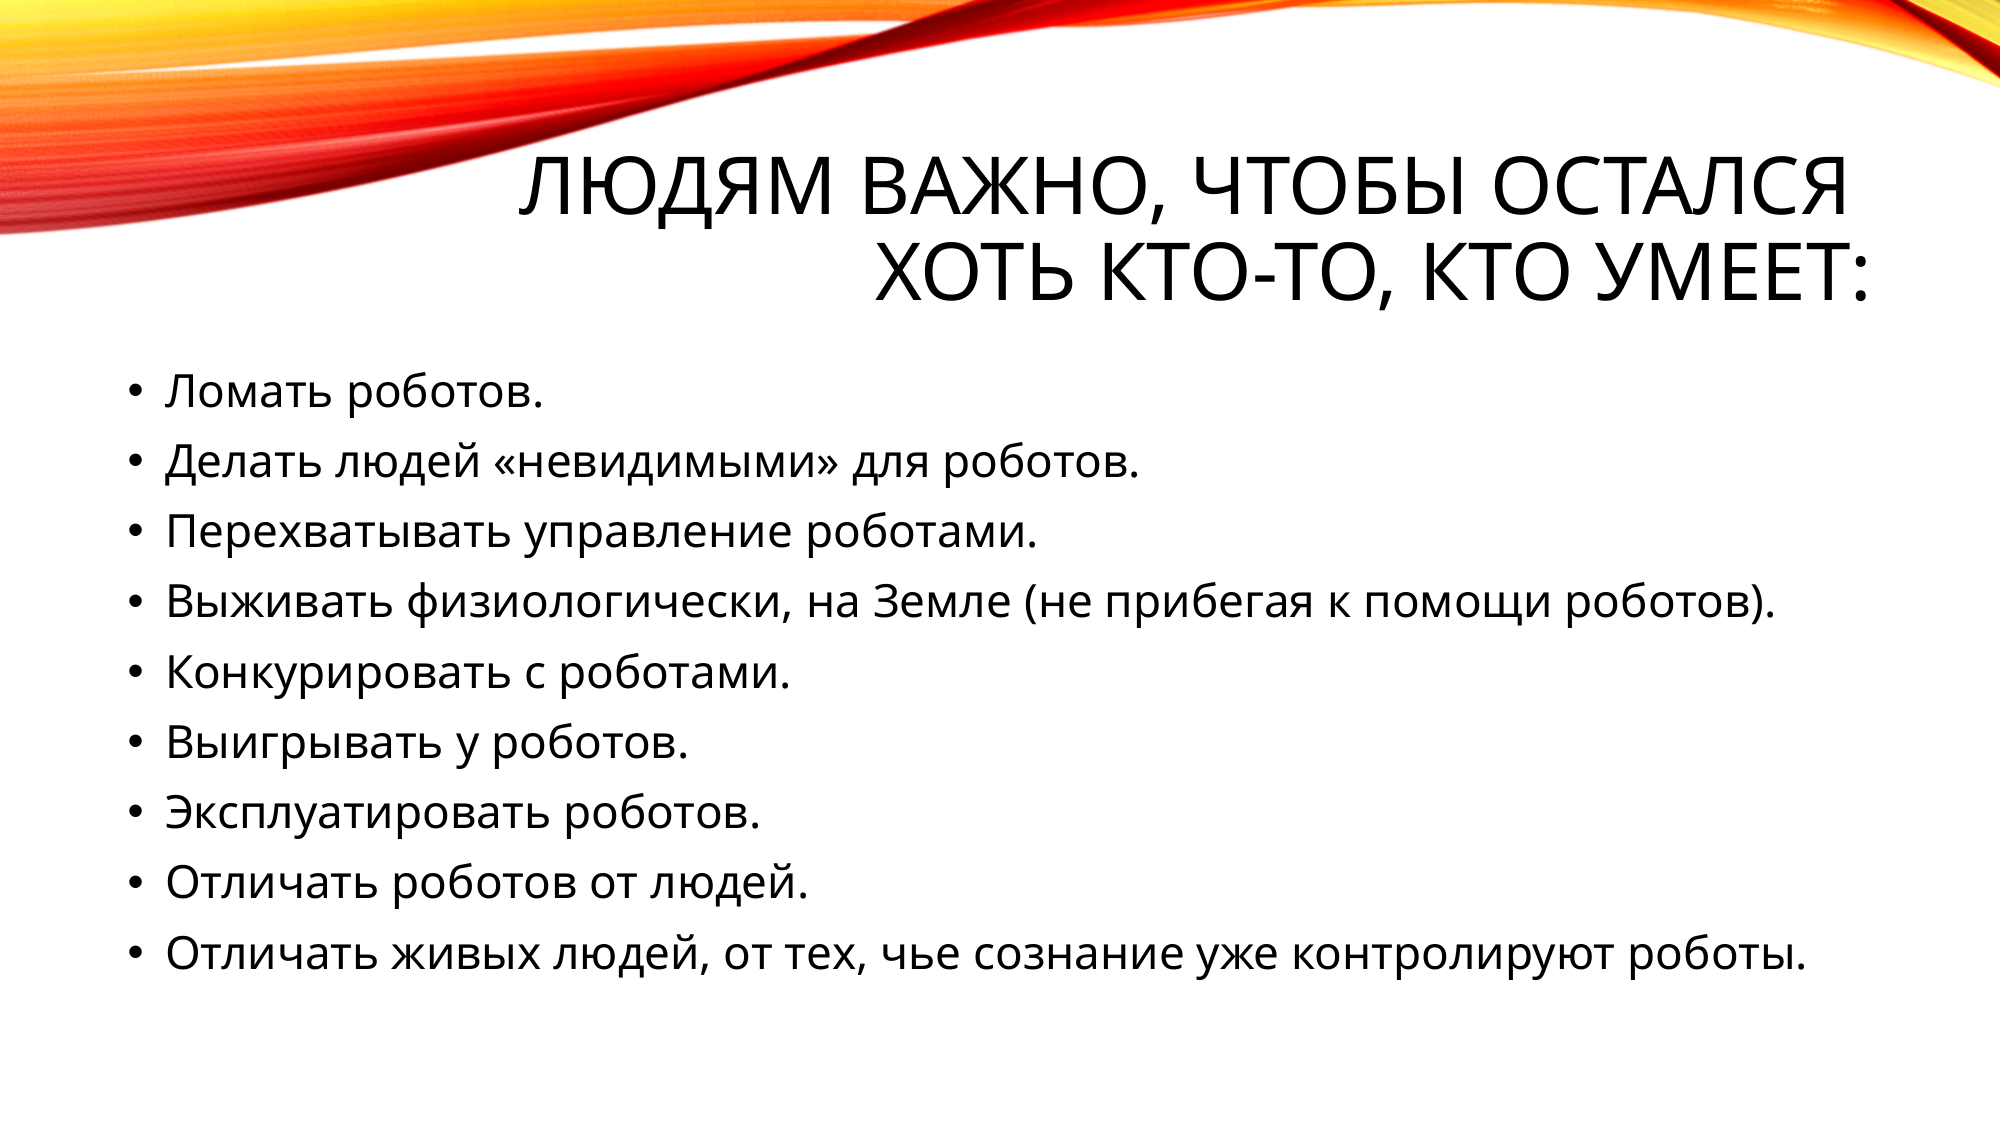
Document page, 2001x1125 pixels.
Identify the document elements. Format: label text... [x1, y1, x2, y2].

list Ломать роботов. Делать людей «невидимыми» для роботов. Перехватывать управление роботами. Выживать физиологически, на Земле (не прибегая к помощи роботов). Конкурировать с роботами. Выигрывать у роботов. Эксплуатировать роботов. Отличать роботов от людей. Отличать живых людей, от тех, чье сознание уже контролируют роботы. [112, 360, 1888, 1021]
title Людям важно, чтобы остался хоть кто-то, кто умеет: [474, 125, 1888, 338]
picture [0, 0, 2000, 237]
